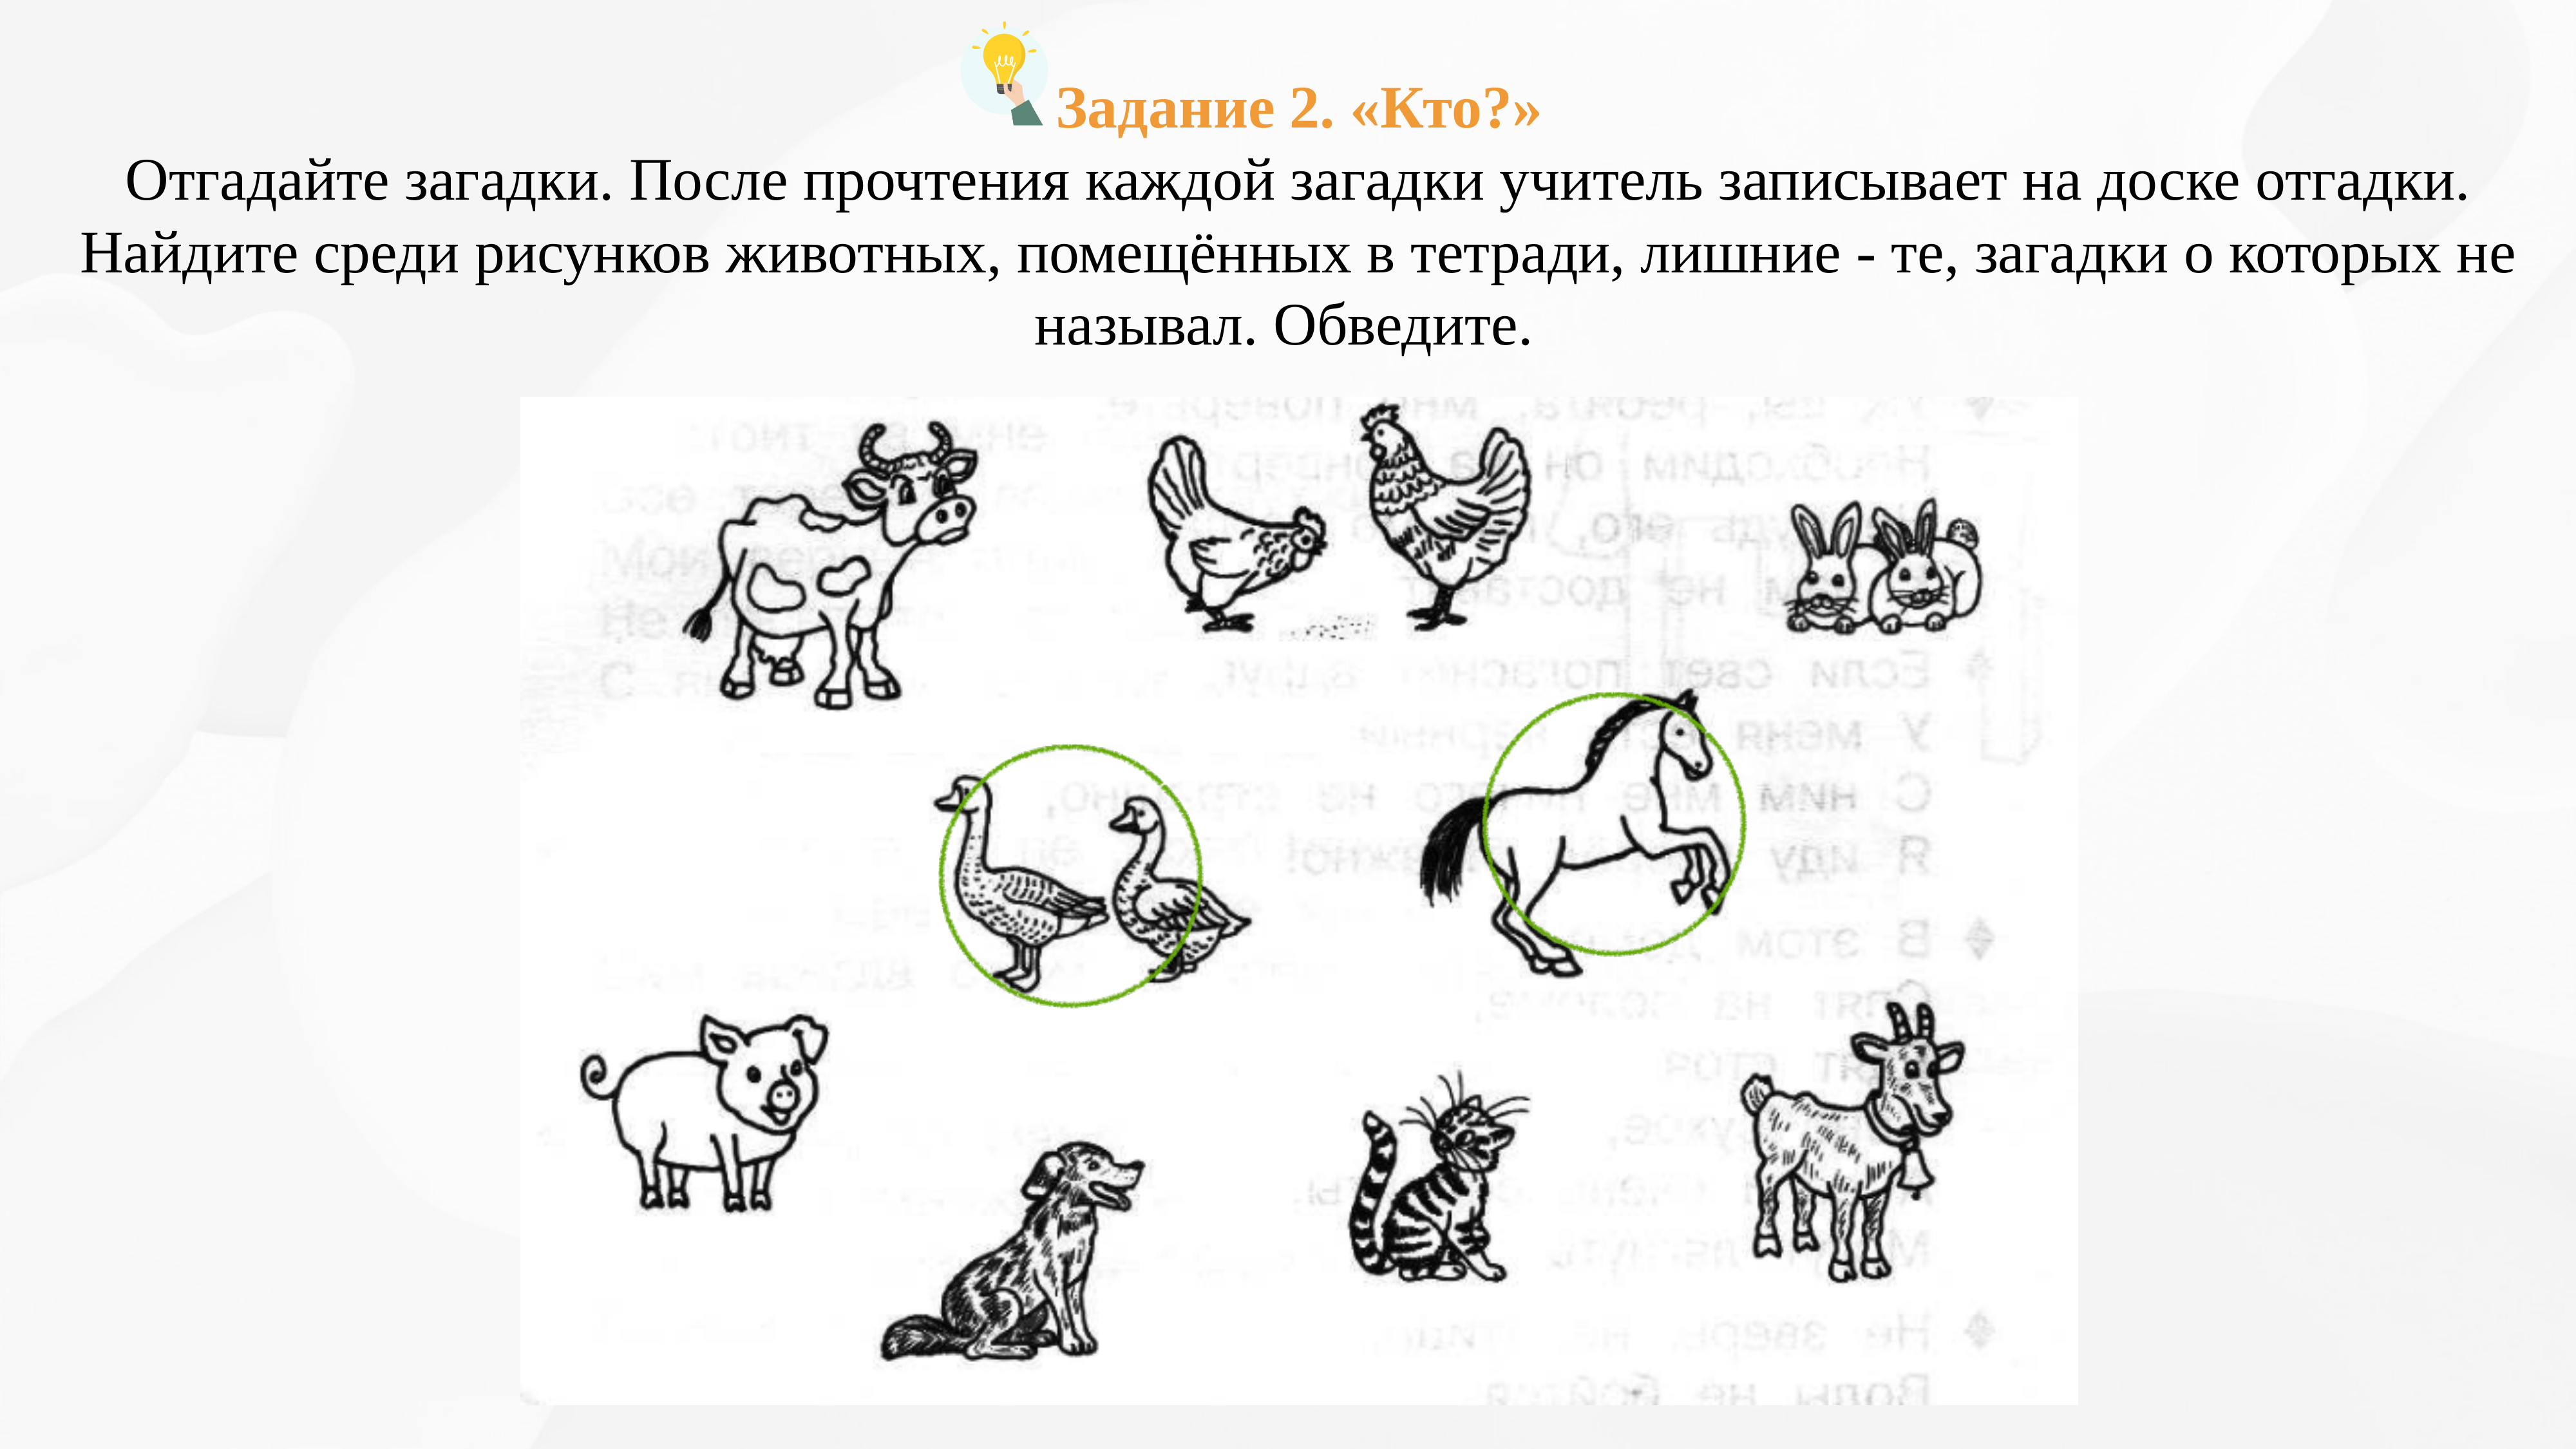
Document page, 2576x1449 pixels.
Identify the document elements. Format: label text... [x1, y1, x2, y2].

picture [0, 0, 2576, 1449]
text_box Задание 2. «Кто?» Отгадайте загадки. После прочтения каждой загадки учитель записывает на доске отгадки. Найдите среди рисунков животных, помещённых в тетради, лишние - те, загадки о которых не называл. Обведите. [48, 63, 2550, 361]
